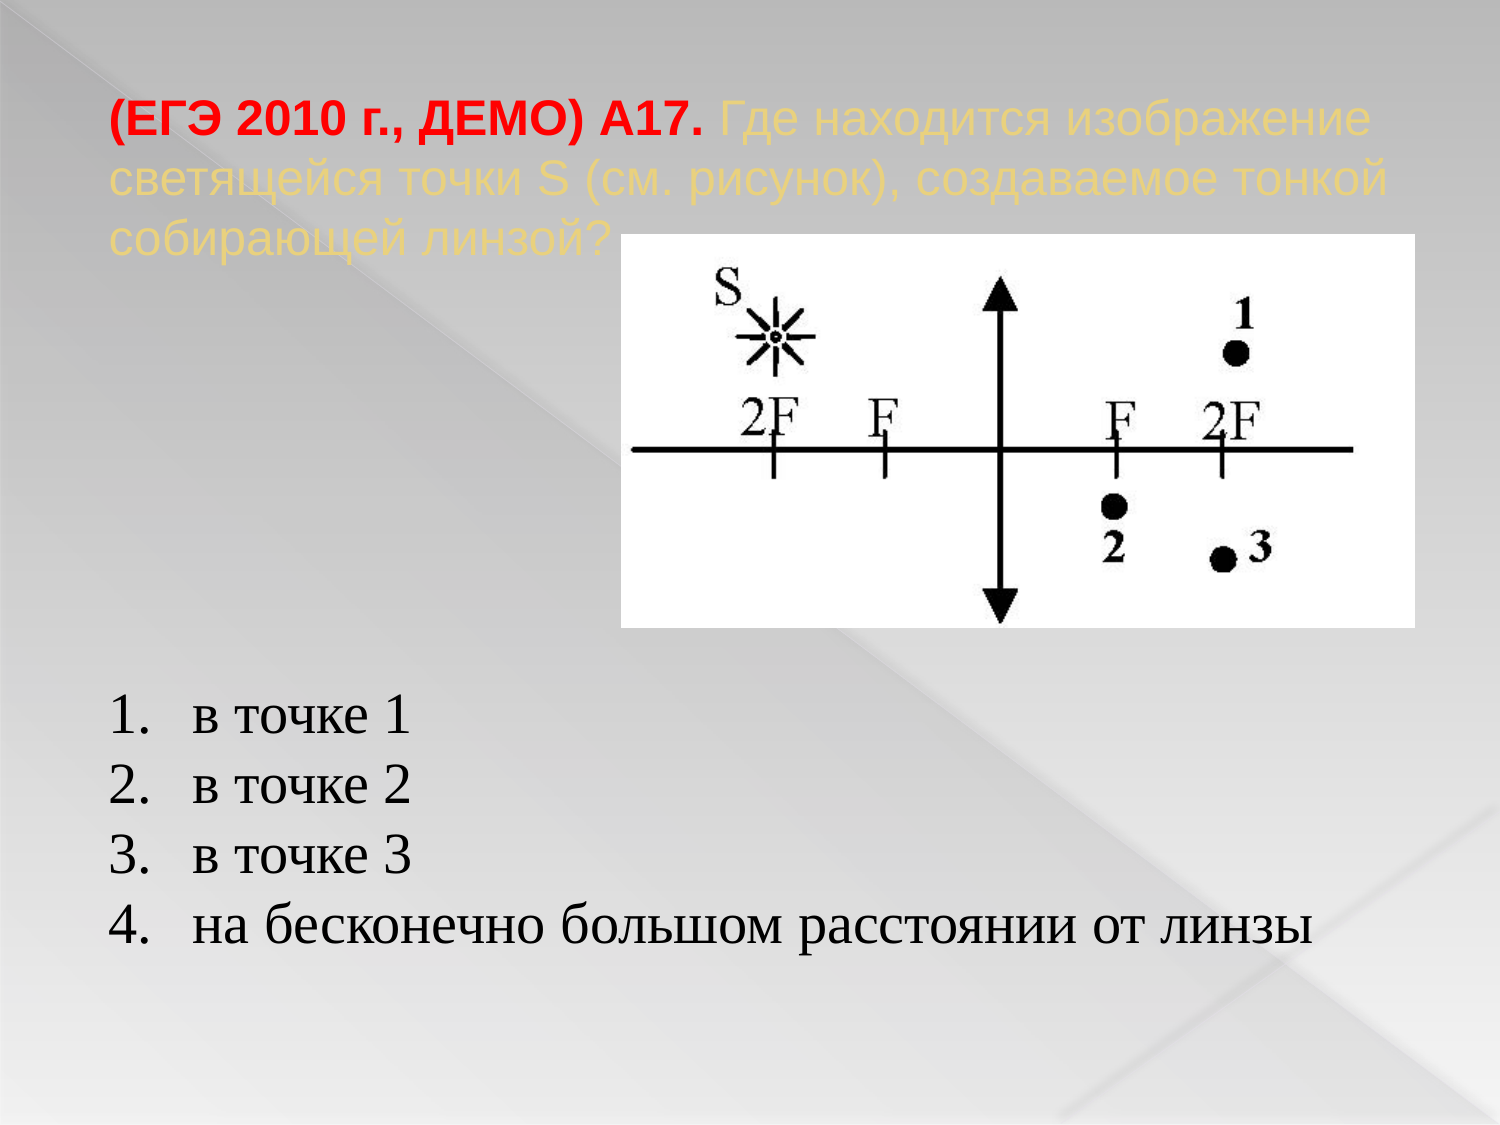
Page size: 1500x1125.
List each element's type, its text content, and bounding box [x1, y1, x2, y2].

picture [620, 234, 1415, 628]
title (ЕГЭ 2010 г., ДЕМО) А17. Где находится изображение светящейся точки S (см. рисунок), создаваемое тонкой собирающей линзой? [93, 127, 1430, 305]
title (ЕГЭ 2010 г., ДЕМО) А17. Где находится изображение светящейся точки S (см. рисунок), создаваемое тонкой собирающей линзой? [93, 107, 1430, 126]
title (ЕГЭ 2010 г., ДЕМО) А17. Где находится изображение светящейся точки S (см. рисунок), создаваемое тонкой собирающей линзой? [93, 46, 1430, 106]
text_box в точке 1 в точке 2 в точке 3 на бесконечно большом расстоянии от линзы [93, 667, 1407, 963]
